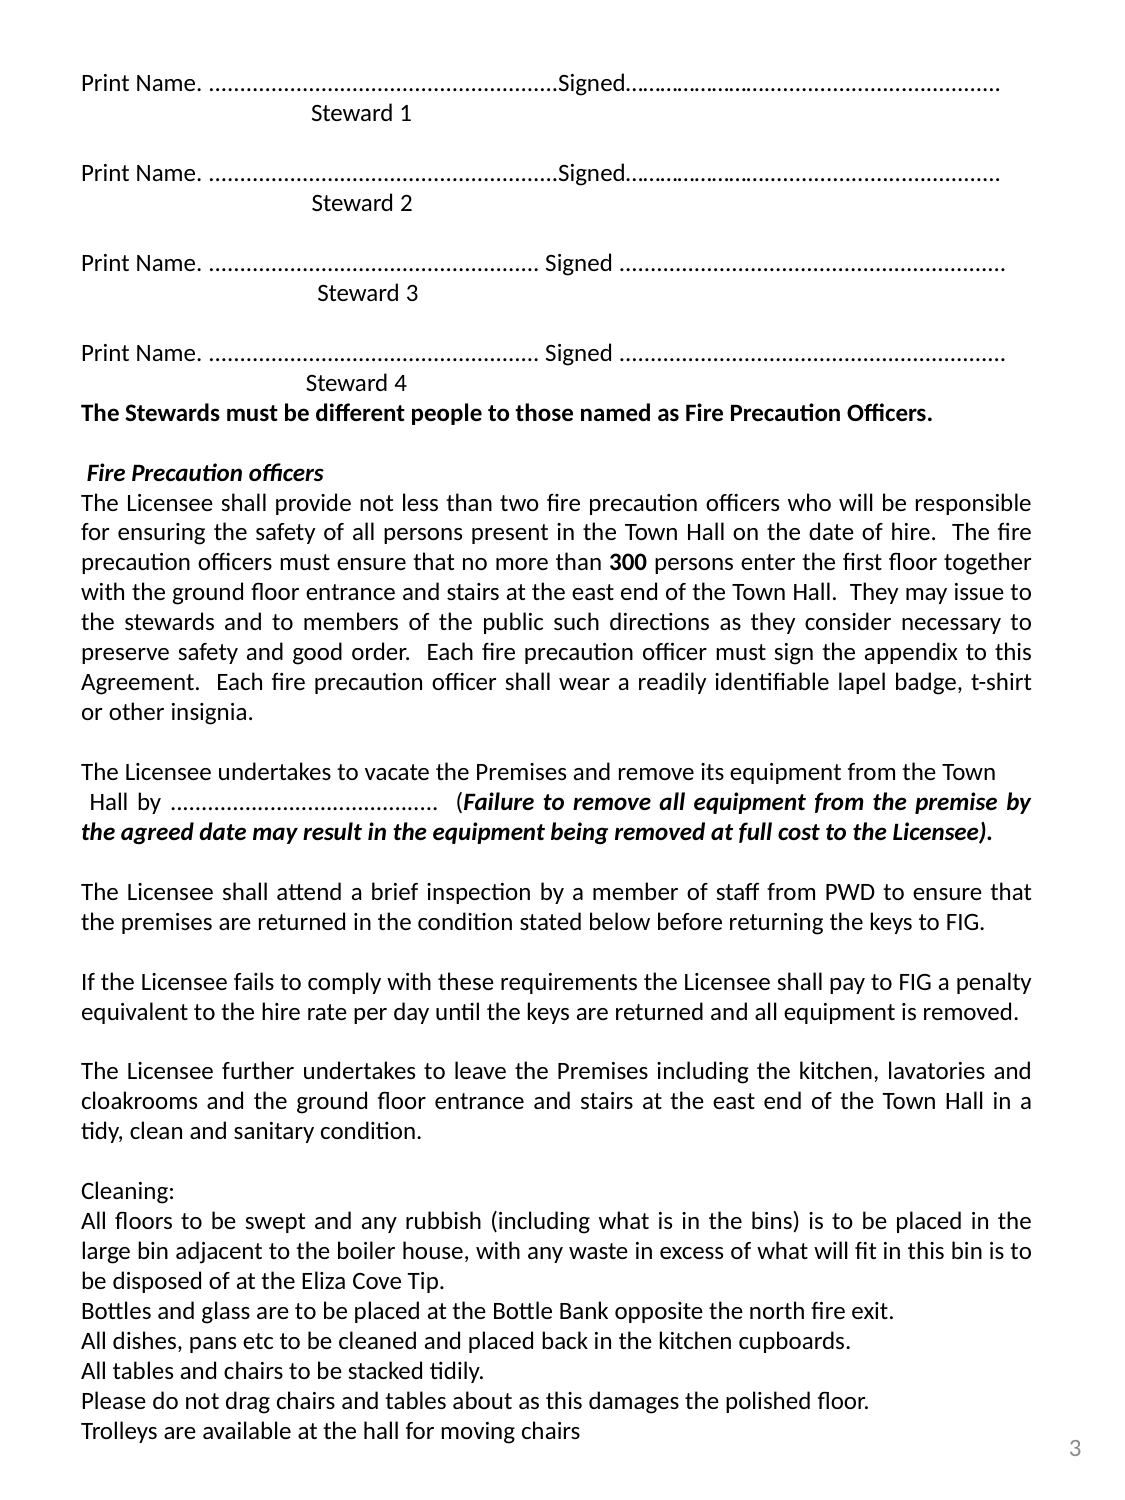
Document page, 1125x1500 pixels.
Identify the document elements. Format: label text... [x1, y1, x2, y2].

text_box Print Name. ........................................................Signed……………………...................................... Steward 1 Print Name. ........................................................Signed……………………...................................... Steward 2 Print Name. ..................................................... Signed .............................................................. Steward 3 Print Name. ..................................................... Signed .............................................................. Steward 4 The Stewards must be different people to those named as Fire Precaution Officers. Fire Precaution officers The Licensee shall provide not less than two fire precaution officers who will be responsible for ensuring the safety of all persons present in the Town Hall on the date of hire. The fire precaution officers must ensure that no more than 300 persons enter the first floor together with the ground floor entrance and stairs at the east end of the Town Hall. They may issue to the stewards and to members of the public such directions as they consider necessary to preserve safety and good order. Each fire precaution officer must sign the appendix to this Agreement. Each fire precaution officer shall wear a readily identifiable lapel badge, t-shirt or other insignia. The Licensee undertakes to vacate the Premises and remove its equipment from the Town Hall by ........................................... (Failure to remove all equipment from the premise by the agreed date may result in the equipment being removed at full cost to the Licensee). The Licensee shall attend a brief inspection by a member of staff from PWD to ensure that the premises are returned in the condition stated below before returning the keys to FIG. If the Licensee fails to comply with these requirements the Licensee shall pay to FIG a penalty equivalent to the hire rate per day until the keys are returned and all equipment is removed. The Licensee further undertakes to leave the Premises including the kitchen, lavatories and cloakrooms and the ground floor entrance and stairs at the east end of the Town Hall in a tidy, clean and sanitary condition. Cleaning: All floors to be swept and any rubbish (including what is in the bins) is to be placed in the large bin adjacent to the boiler house, with any waste in excess of what will fit in this bin is to be disposed of at the Eliza Cove Tip. Bottles and glass are to be placed at the Bottle Bank opposite the north fire exit. All dishes, pans etc to be cleaned and placed back in the kitchen cupboards. All tables and chairs to be stacked tidily. Please do not drag chairs and tables about as this damages the polished floor. Trolleys are available at the hall for moving chairs [66, 29, 1047, 1497]
slide_number 3 [1068, 1423, 1077, 1471]
